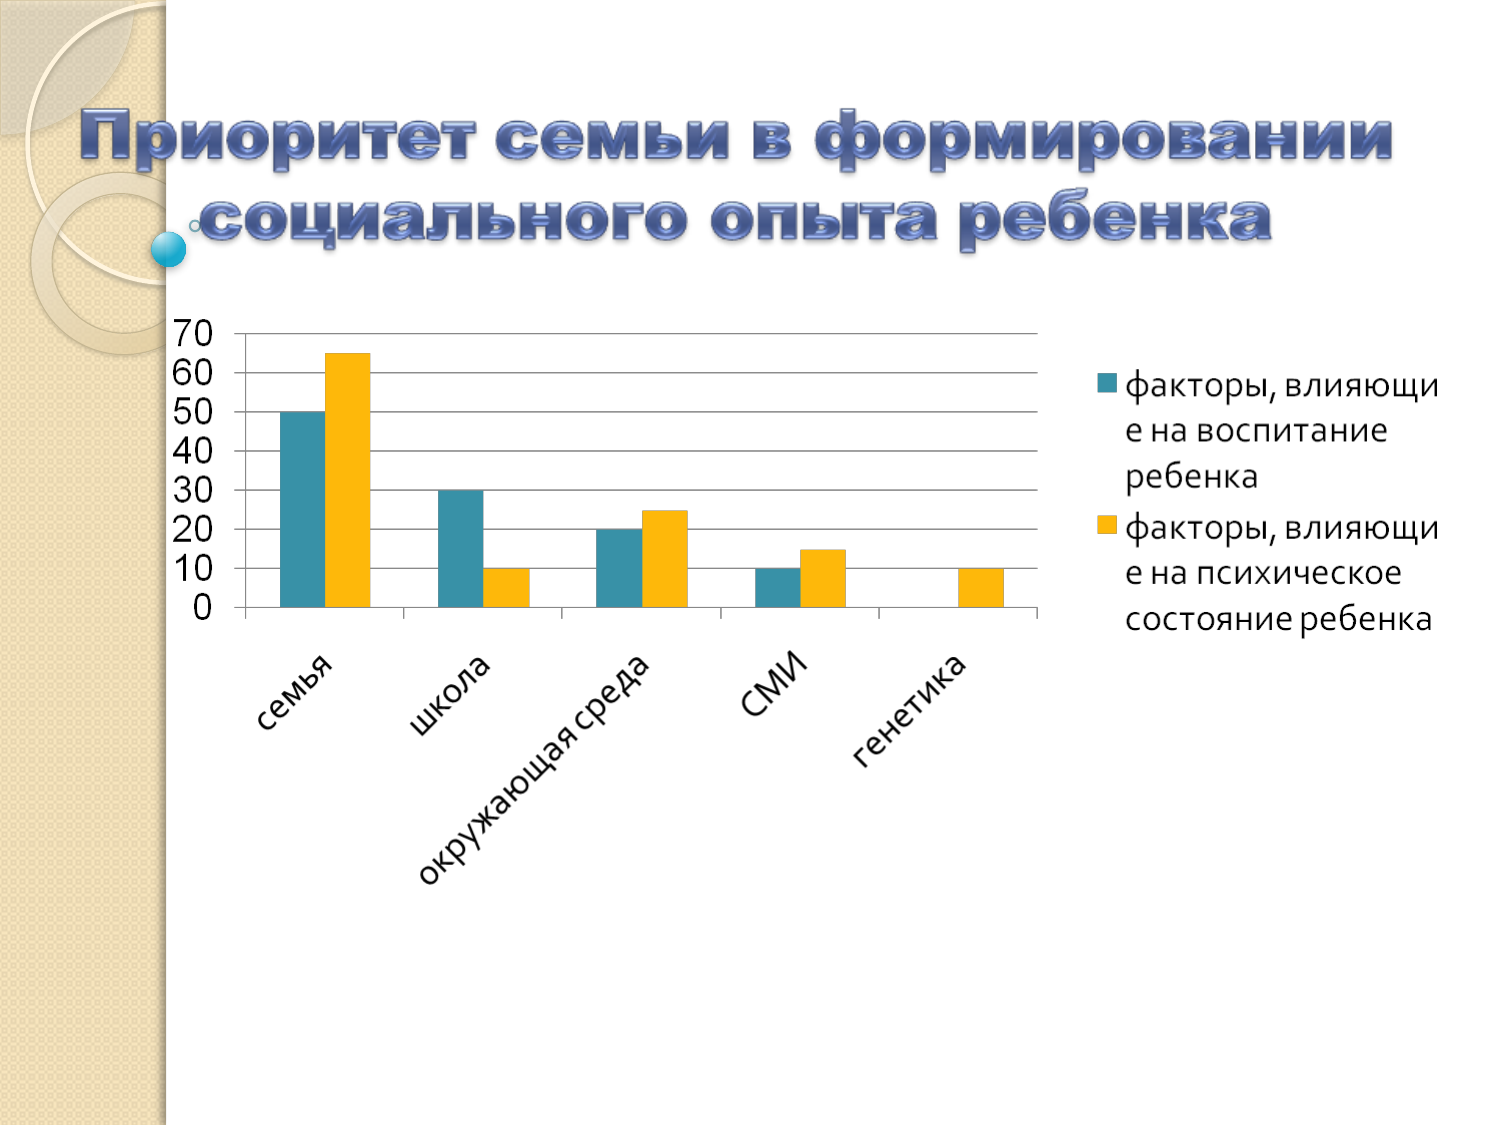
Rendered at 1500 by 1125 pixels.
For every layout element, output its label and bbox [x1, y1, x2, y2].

picture [0, 69, 1474, 272]
text_box [159, 290, 1440, 958]
